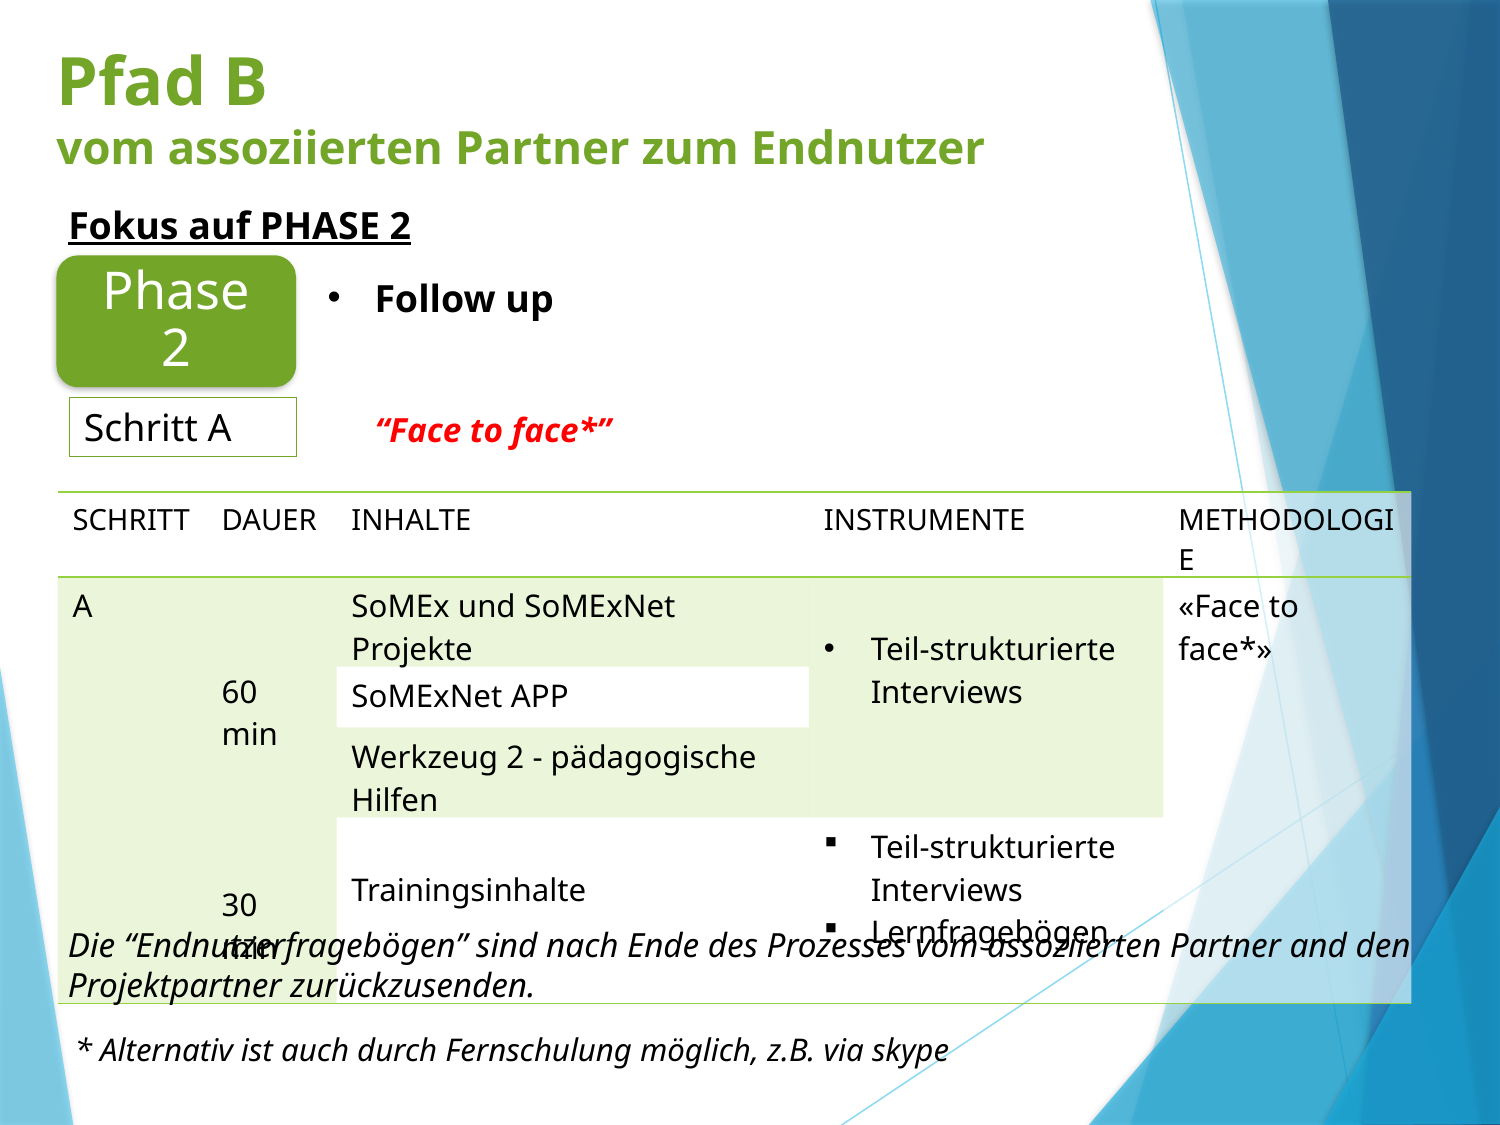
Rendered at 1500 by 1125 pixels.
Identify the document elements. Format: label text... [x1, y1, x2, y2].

table_header DAUER [207, 493, 337, 576]
text_box Schritt A [69, 397, 297, 457]
table_header INSTRUMENTE [809, 493, 1163, 576]
text_box Follow up [312, 267, 1339, 327]
table_cell 60 min 30 min [207, 578, 337, 916]
table_header METHODOLOGIE [1163, 493, 1411, 576]
text_box Die “Endnutzerfragebögen” sind nach Ende des Prozesses vom assoziierten Partner and den Projektpartner zurückzusenden. [53, 916, 1443, 1012]
table_cell A [58, 578, 207, 916]
table_cell «Face to face*» [1163, 578, 1411, 916]
table_cell Trainingsinhalte [337, 817, 809, 916]
table_cell Werkzeug 2 - pädagogische Hilfen [337, 727, 809, 817]
table_cell Teil-strukturierte Interviews Lernfragebögen [809, 817, 1163, 916]
table_cell Teil-strukturierte Interviews [809, 578, 1163, 817]
table_cell SoMExNet APP [337, 667, 809, 727]
text_box Fokus auf PHASE 2 [53, 194, 1104, 262]
title Pfad B vom assoziierten Partner zum Endnutzer [41, 30, 1415, 114]
table_header INHALTE [337, 493, 809, 576]
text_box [55, 254, 297, 388]
table_header SCHRITT [58, 493, 207, 576]
table_cell SoMEx und SoMExNet Projekte [337, 578, 809, 667]
text_box “Face to face*” [360, 402, 1500, 457]
text_box * Alternativ ist auch durch Fernschulung möglich, z.B. via skype [59, 1023, 1462, 1076]
